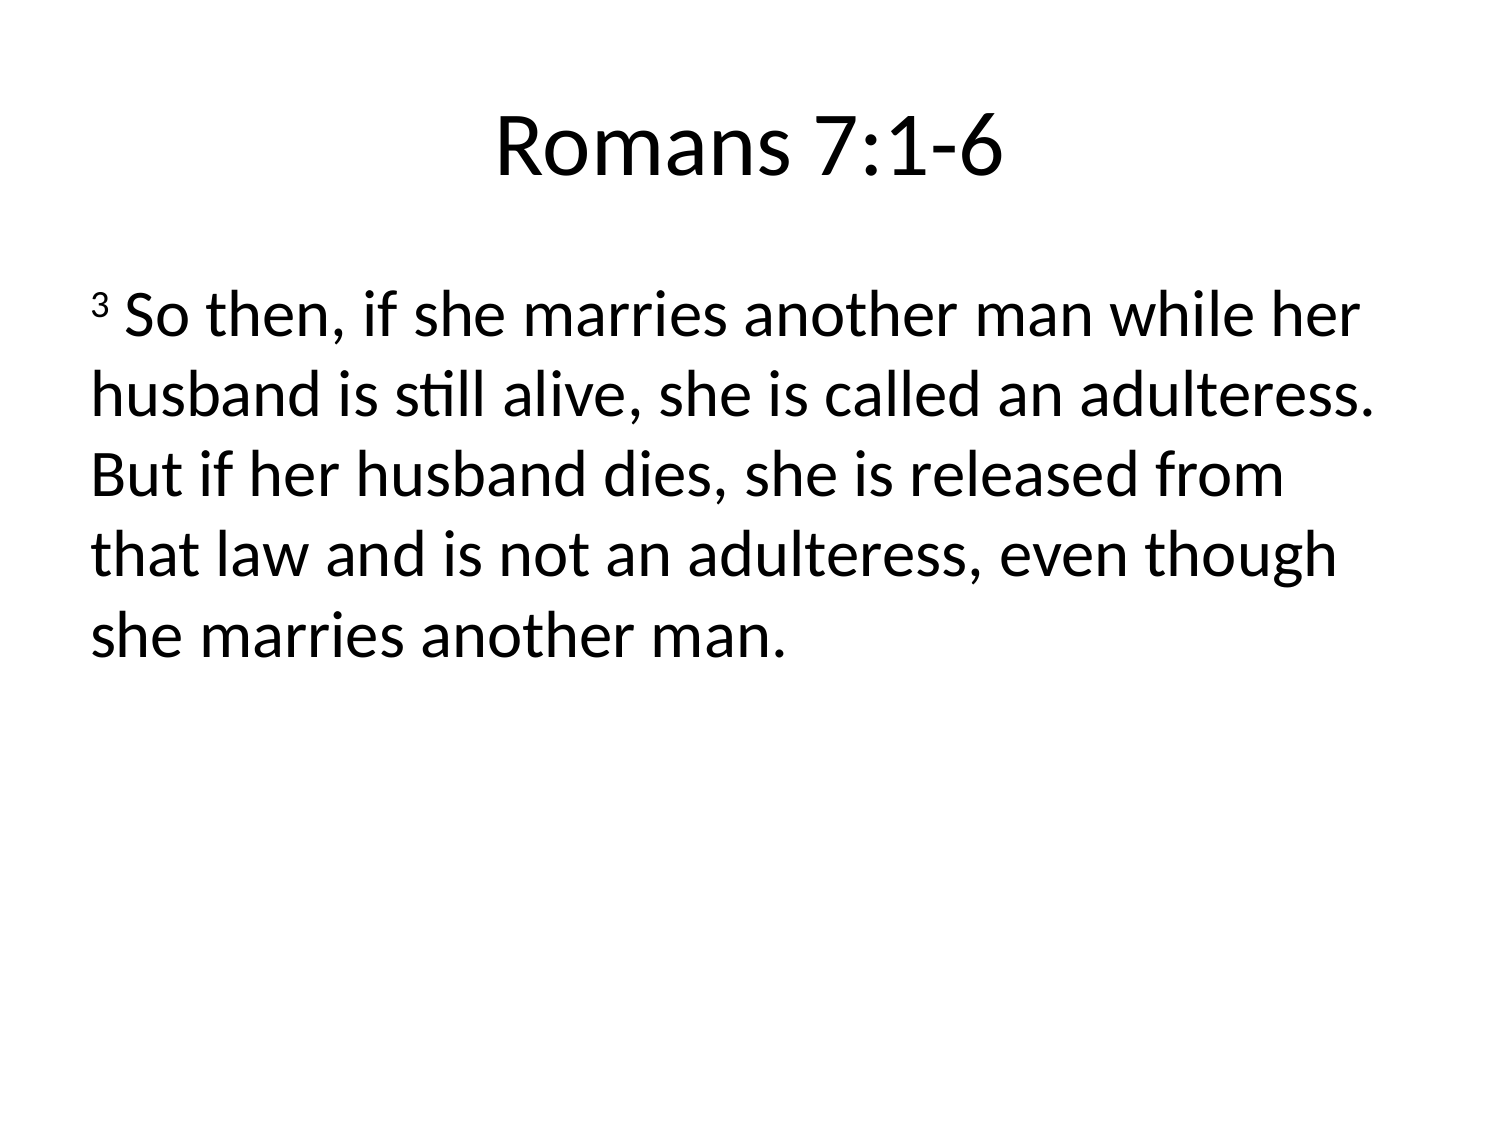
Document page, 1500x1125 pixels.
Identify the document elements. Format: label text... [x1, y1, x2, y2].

title Romans 7:1-6 [75, 45, 1425, 233]
list 3 So then, if she marries another man while her husband is still alive, she is called an adulteress. But if her husband dies, she is released from that law and is not an adulteress, even though she marries another man. [75, 262, 1425, 1005]
